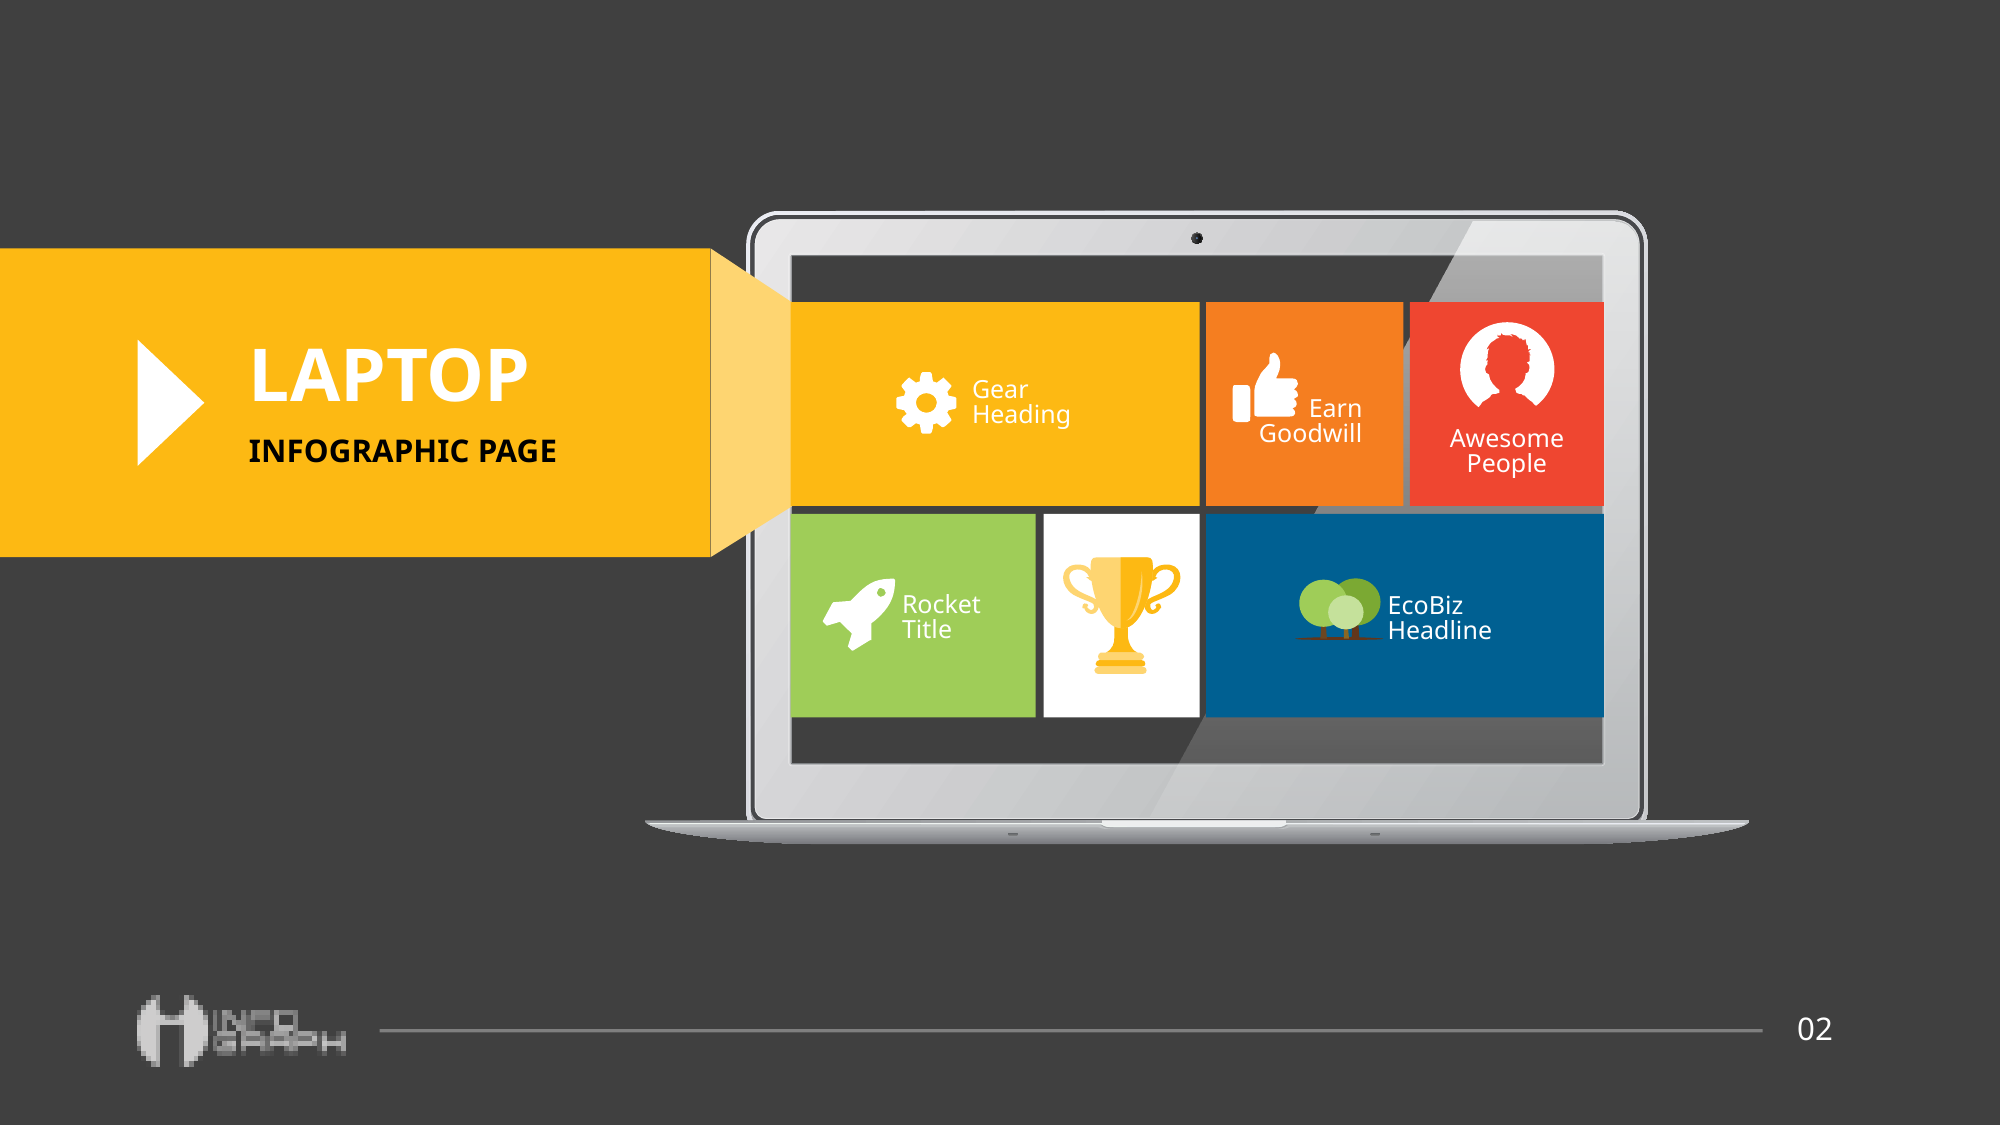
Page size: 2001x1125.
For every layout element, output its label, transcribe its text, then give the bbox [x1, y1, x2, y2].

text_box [896, 371, 1094, 437]
text_box [136, 337, 206, 469]
text_box [0, 248, 644, 558]
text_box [1425, 322, 1589, 486]
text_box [644, 210, 1749, 845]
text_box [1295, 578, 1515, 653]
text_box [1059, 557, 1184, 674]
slide_number 02 [1767, 983, 1863, 1079]
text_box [1232, 352, 1378, 456]
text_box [822, 578, 1004, 653]
text_box LAPTOP INFOGRAPHIC PAGE [234, 356, 644, 476]
